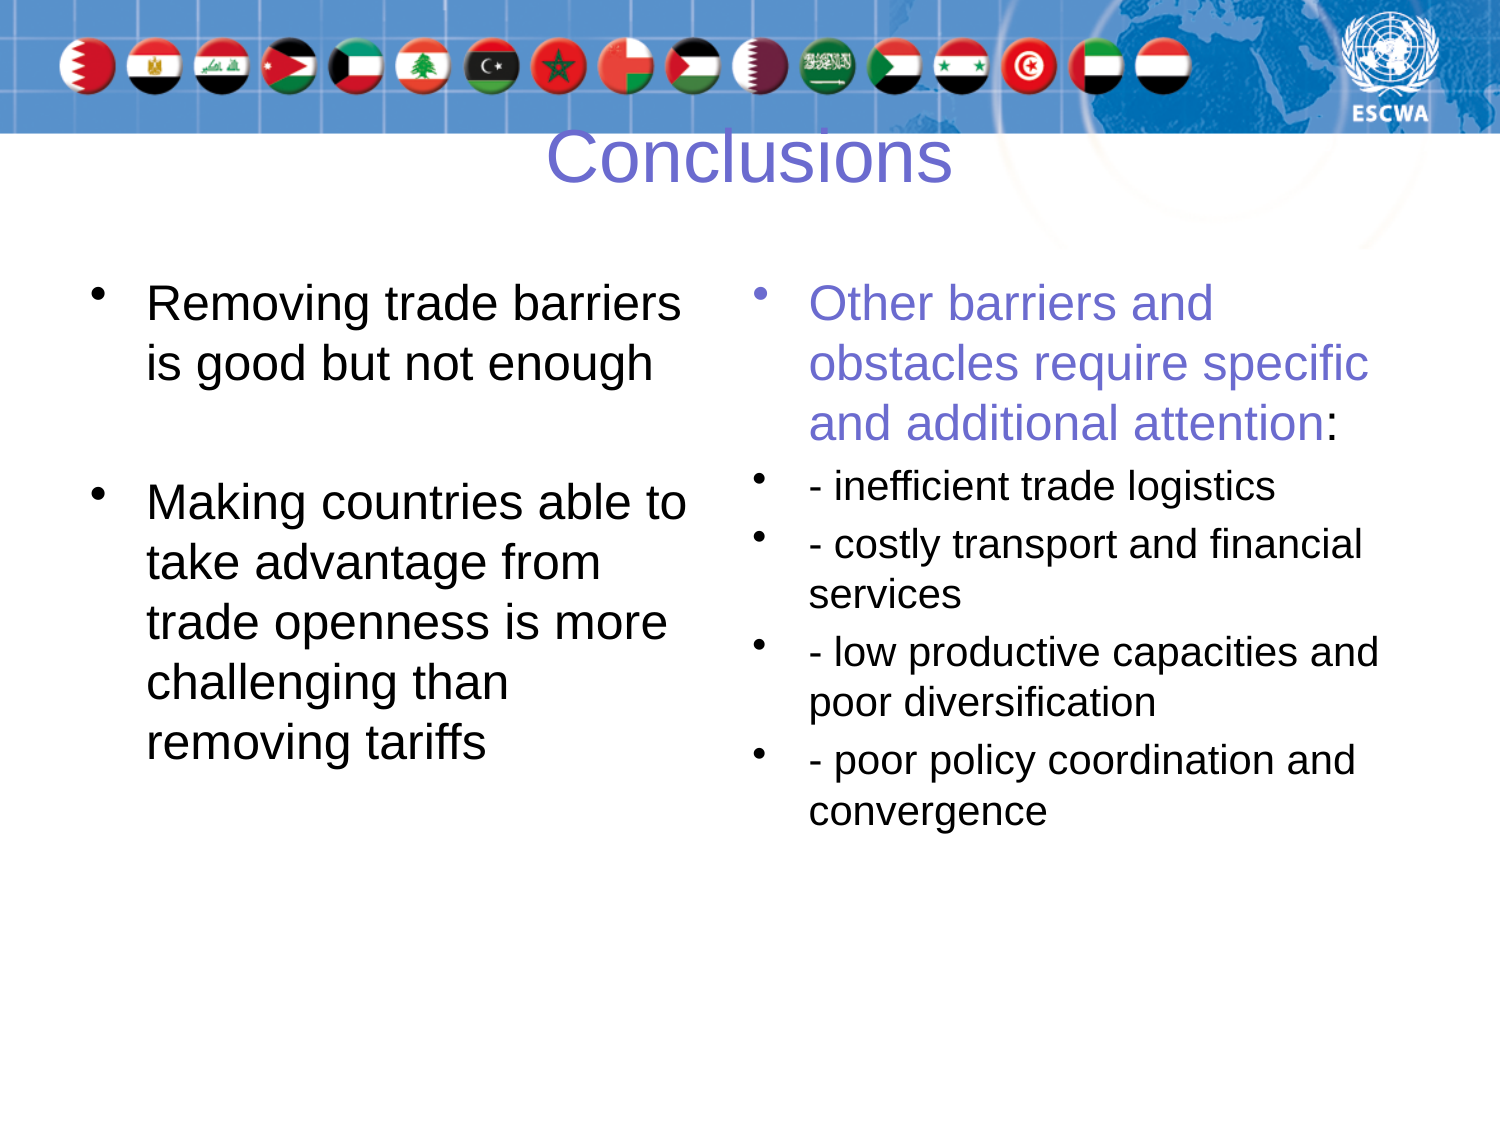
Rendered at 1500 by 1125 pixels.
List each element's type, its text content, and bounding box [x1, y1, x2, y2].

picture [0, 0, 1500, 1125]
list Other barriers and obstacles require specific and additional attention: - inefficient trade logistics - costly transport and financial services - low productive capacities and poor diversification - poor policy coordination and convergence [737, 262, 1425, 1005]
title Conclusions [75, 99, 1425, 233]
list Removing trade barriers is good but not enough Making countries able to take advantage from trade openness is more challenging than removing tariffs [75, 262, 713, 1005]
